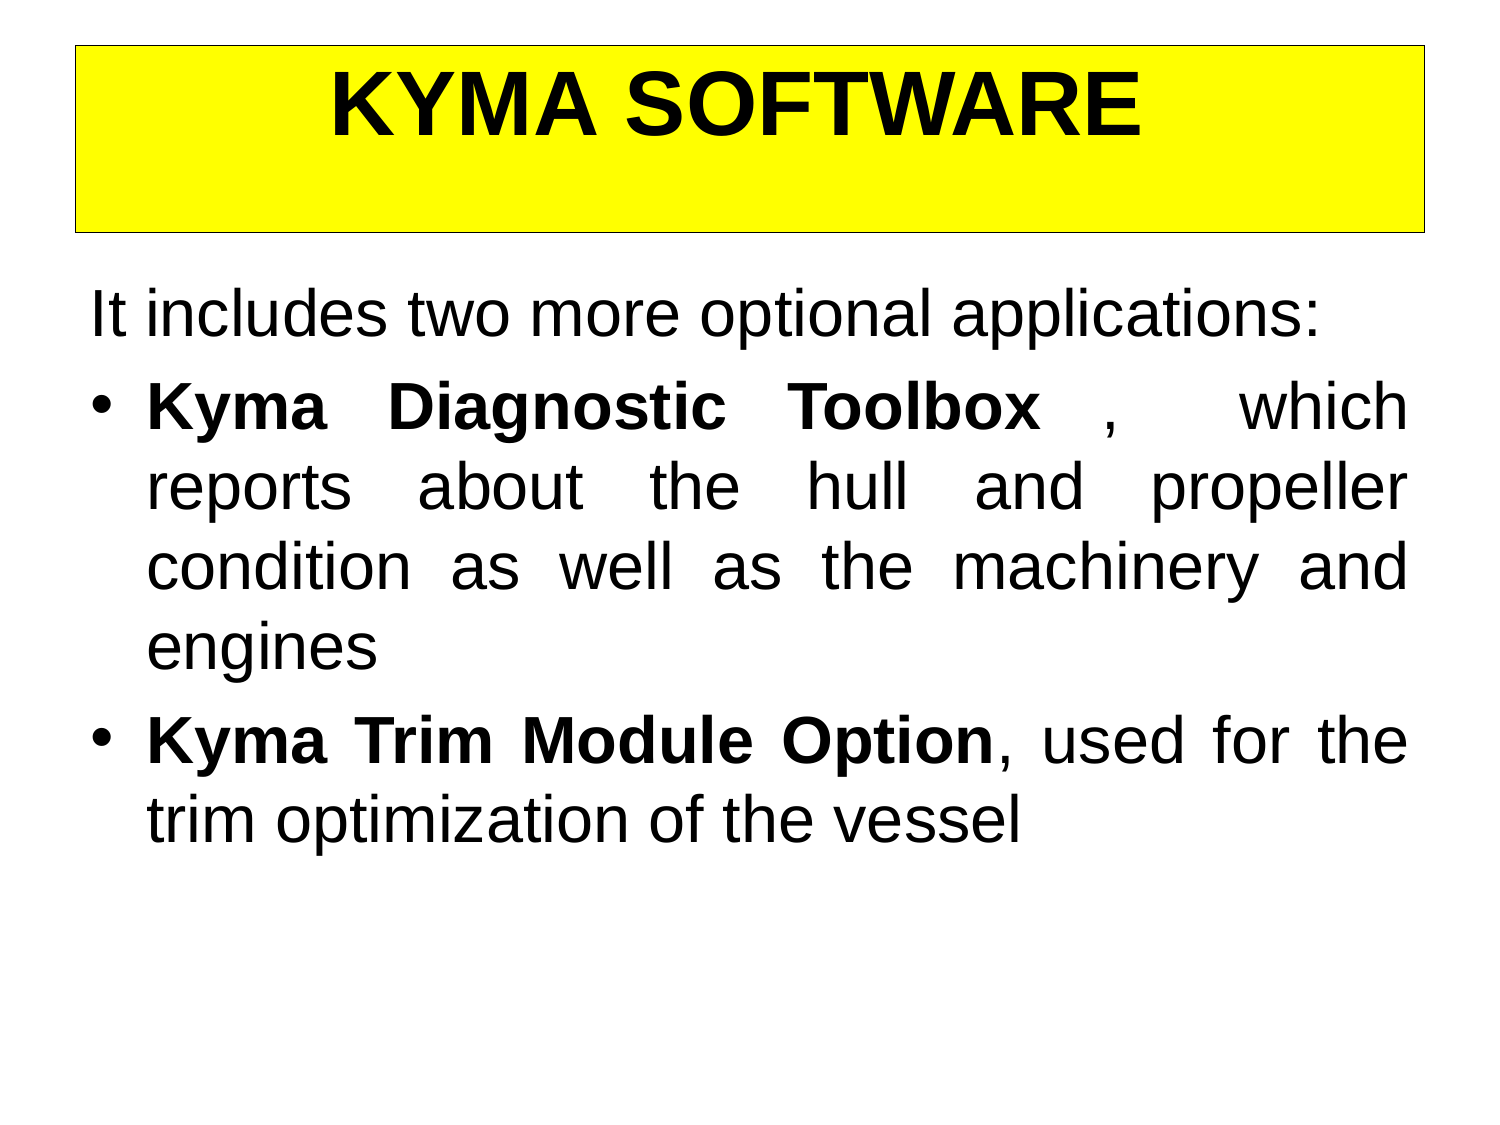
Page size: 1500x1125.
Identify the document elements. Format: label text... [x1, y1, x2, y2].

text_box It includes two more optional applications: Kyma Diagnostic Toolbox , which reports about the hull and propeller condition as well as the machinery and engines Kyma Trim Module Option, used for the trim optimization of the vessel [75, 262, 1425, 1005]
text_box ΚΥΜΑ SOFTWARE [75, 45, 1425, 233]
